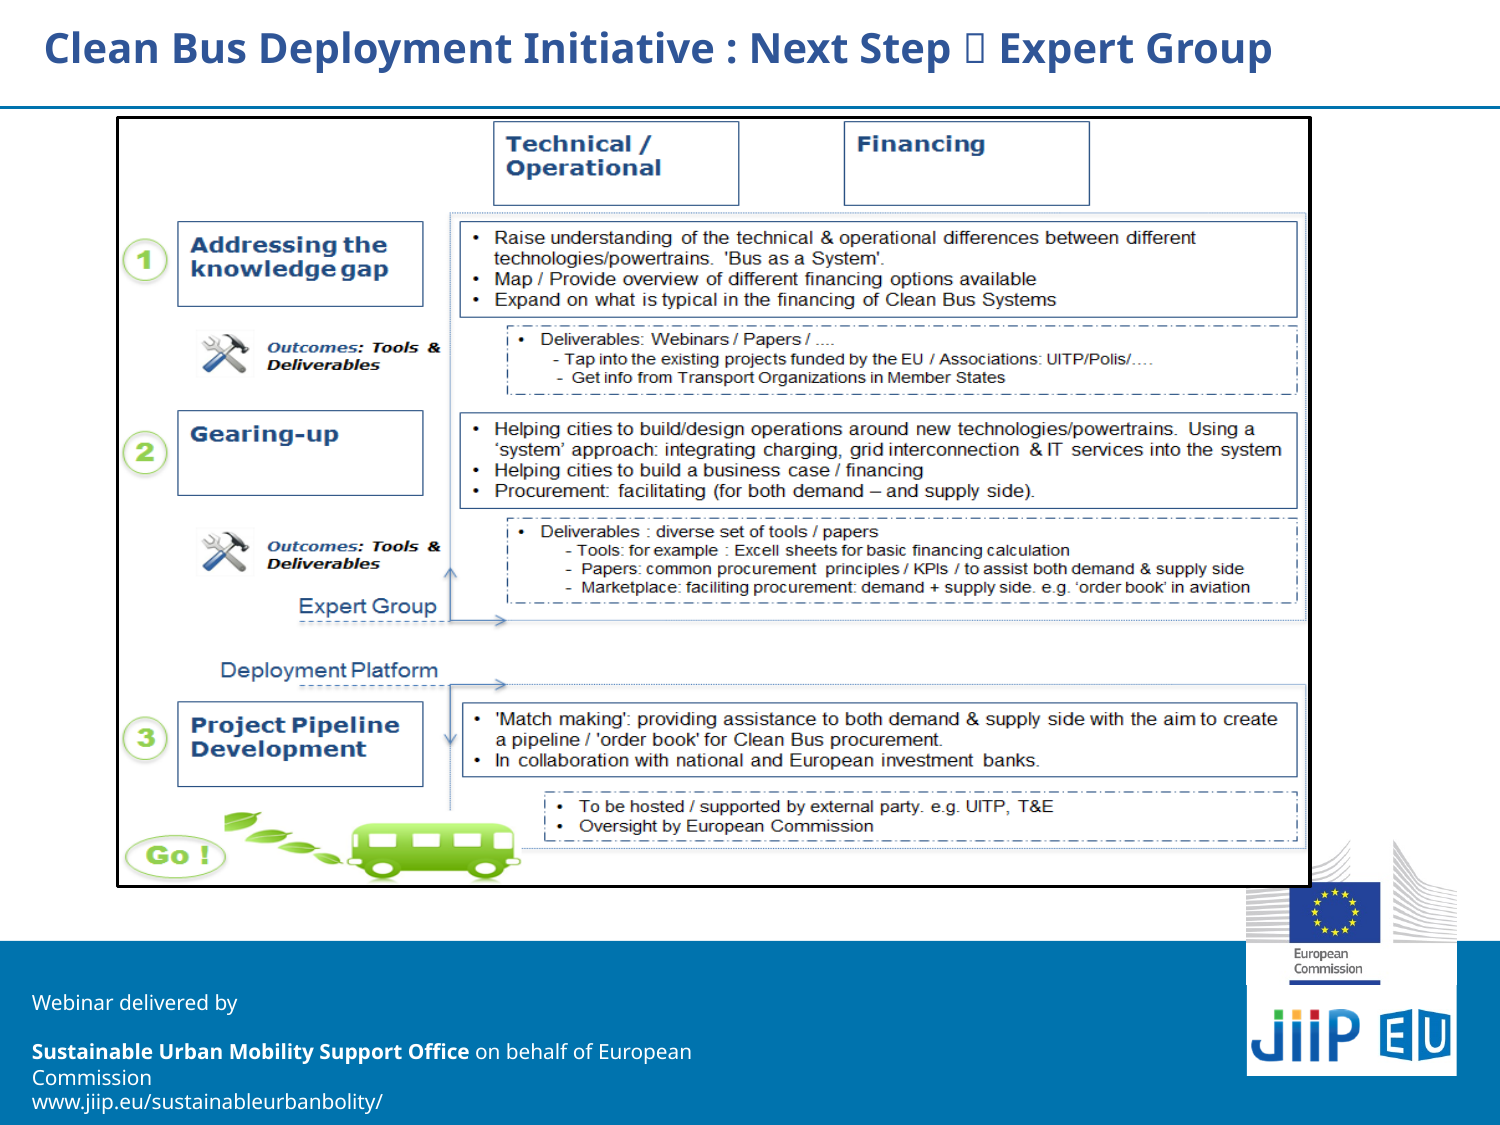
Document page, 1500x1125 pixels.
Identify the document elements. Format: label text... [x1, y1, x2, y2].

picture [1246, 839, 1457, 985]
text_box Clean Bus Deployment Initiative : Next Step  Expert Group [28, 14, 1417, 80]
picture [1251, 1009, 1360, 1063]
picture [119, 119, 1309, 886]
picture [1369, 1009, 1455, 1063]
